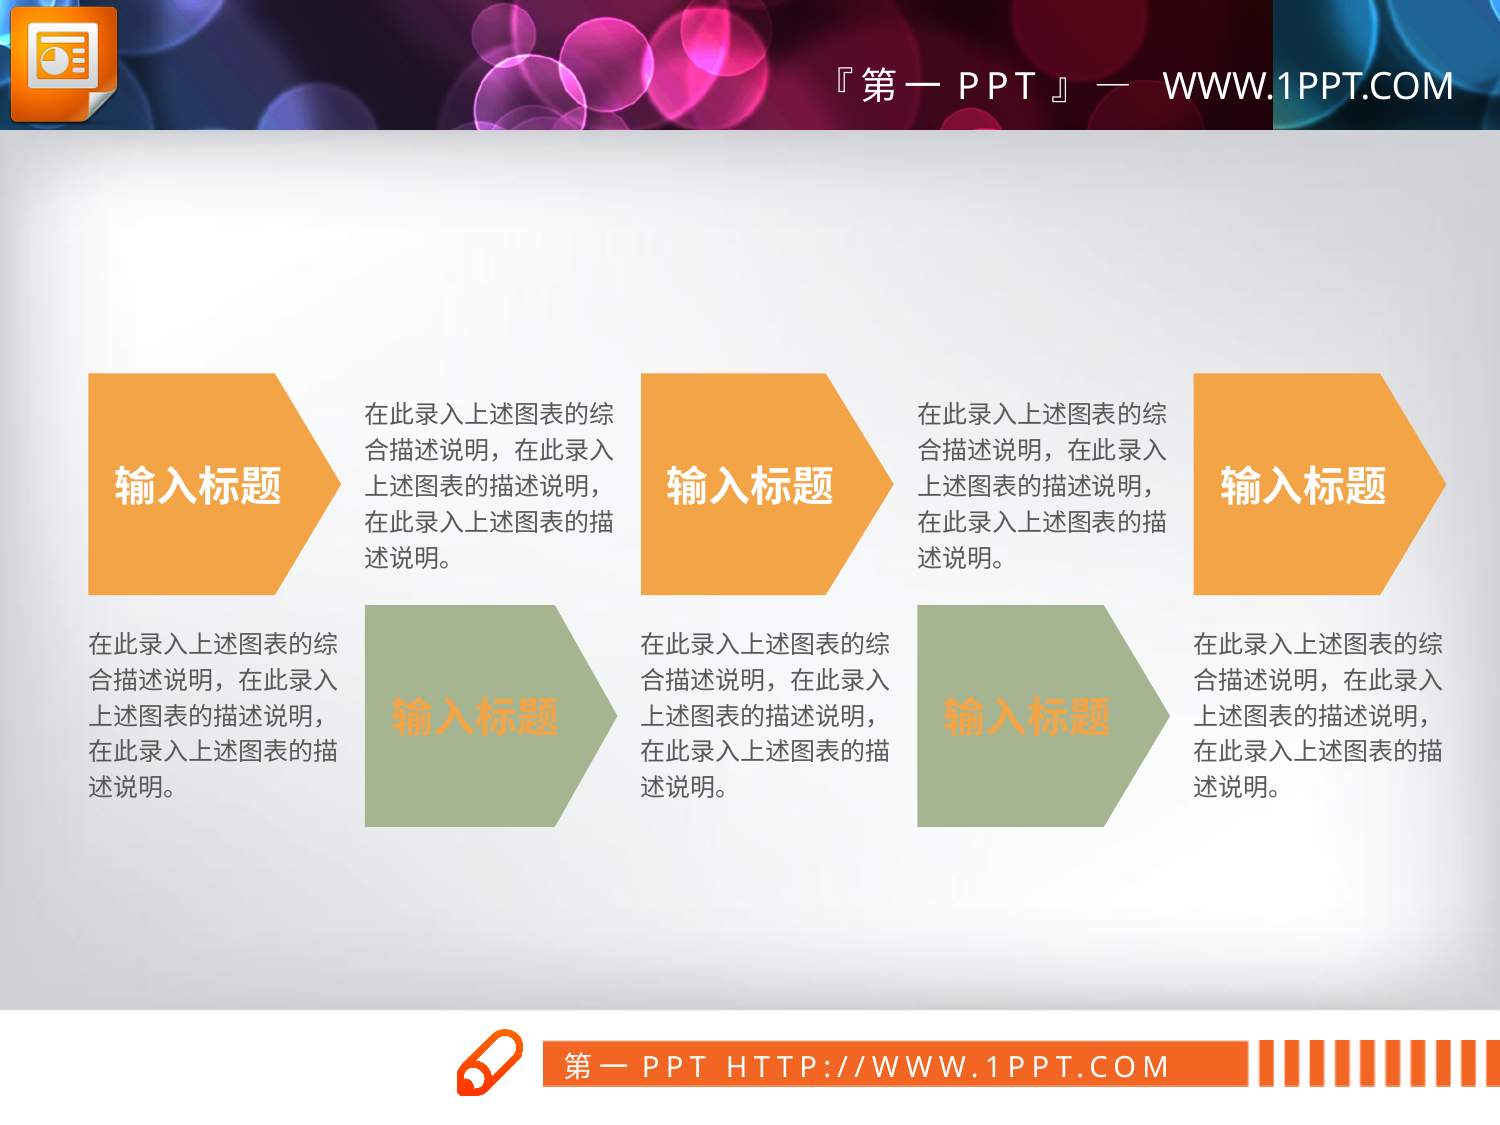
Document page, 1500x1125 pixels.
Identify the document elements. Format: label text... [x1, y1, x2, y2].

text_box 输入标题 [88, 373, 342, 596]
text_box 输入标题 [917, 605, 1171, 827]
text_box 在此录入上述图表的综合描述说明，在此录入上述图表的描述说明，在此录入上述图表的描述说明。 [364, 392, 618, 572]
text_box 在此录入上述图表的综合描述说明，在此录入上述图表的描述说明，在此录入上述图表的描述说明。 [1193, 622, 1447, 802]
picture [543, 1040, 1500, 1087]
text_box 在此录入上述图表的综合描述说明，在此录入上述图表的描述说明，在此录入上述图表的描述说明。 [640, 622, 894, 802]
text_box 输入标题 [1193, 373, 1447, 596]
text_box 在此录入上述图表的综合描述说明，在此录入上述图表的描述说明，在此录入上述图表的描述说明。 [88, 622, 341, 802]
picture [0, 0, 1500, 1012]
text_box 在此录入上述图表的综合描述说明，在此录入上述图表的描述说明，在此录入上述图表的描述说明。 [917, 392, 1170, 572]
text_box 输入标题 [641, 373, 894, 596]
text_box 输入标题 [364, 605, 618, 827]
